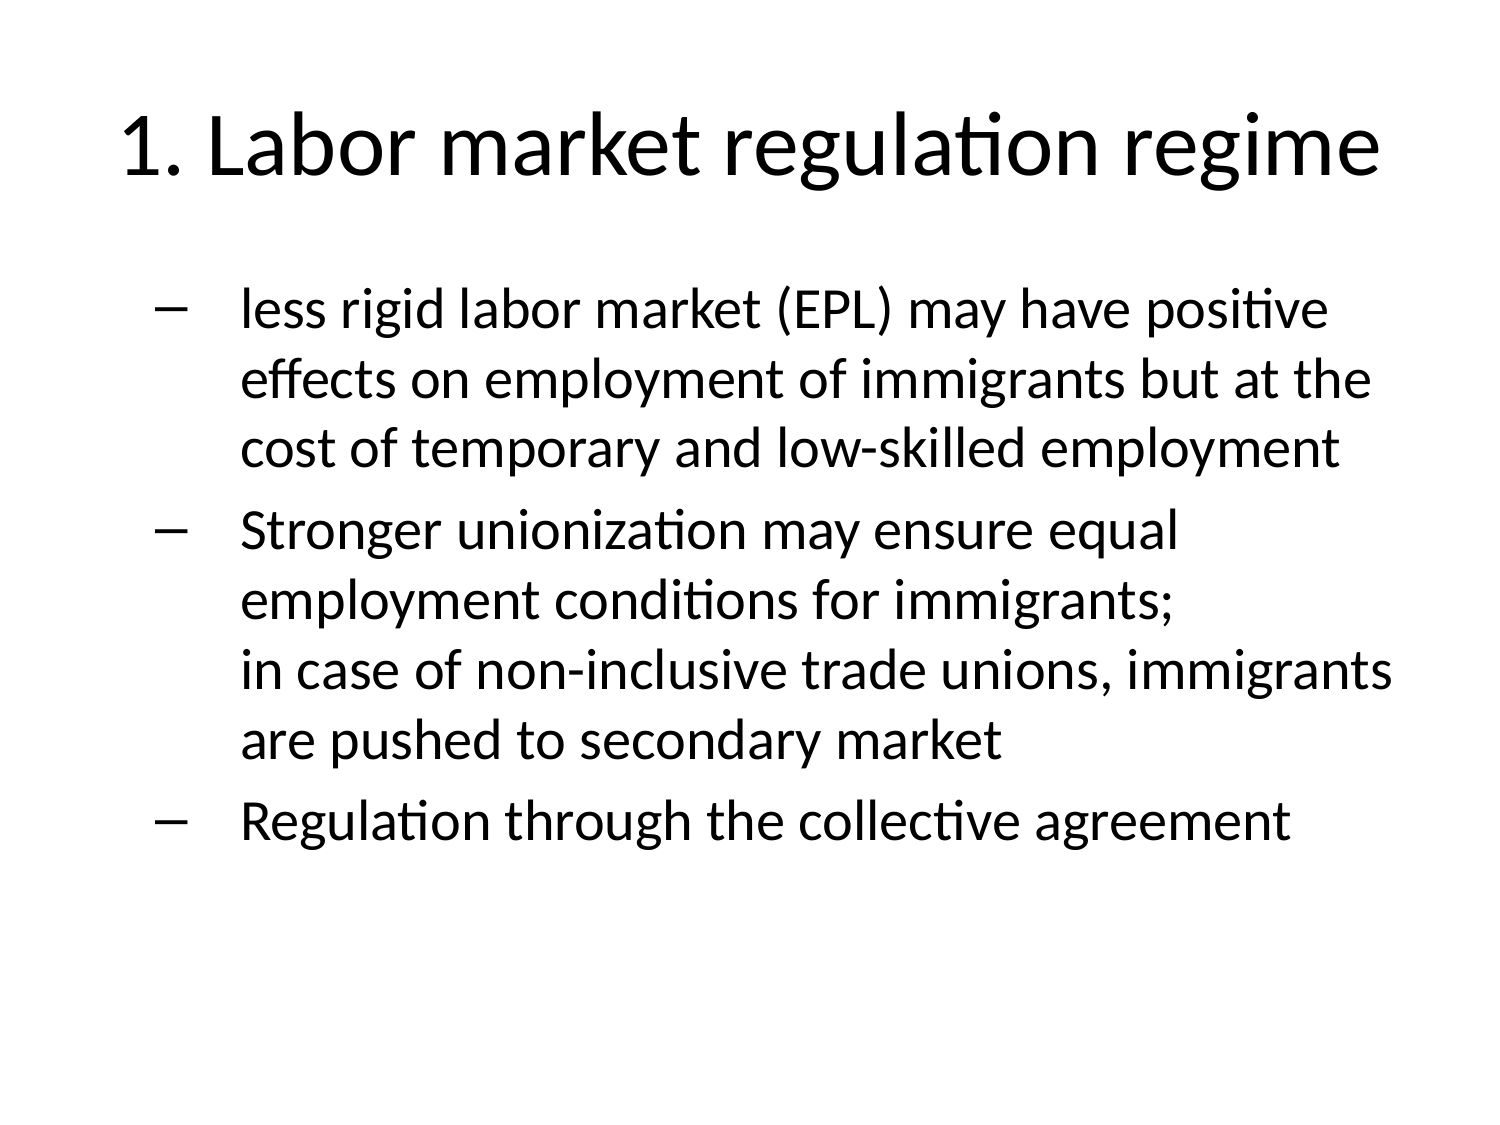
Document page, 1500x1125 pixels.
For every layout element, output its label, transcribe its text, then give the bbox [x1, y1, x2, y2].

title 1. Labor market regulation regime [75, 45, 1425, 233]
list less rigid labor market (EPL) may have positive effects on employment of immigrants but at the cost of temporary and low-skilled employment Stronger unionization may ensure equal employment conditions for immigrants; in case of non-inclusive trade unions, immigrants are pushed to secondary market Regulation through the collective agreement [75, 262, 1425, 1005]
